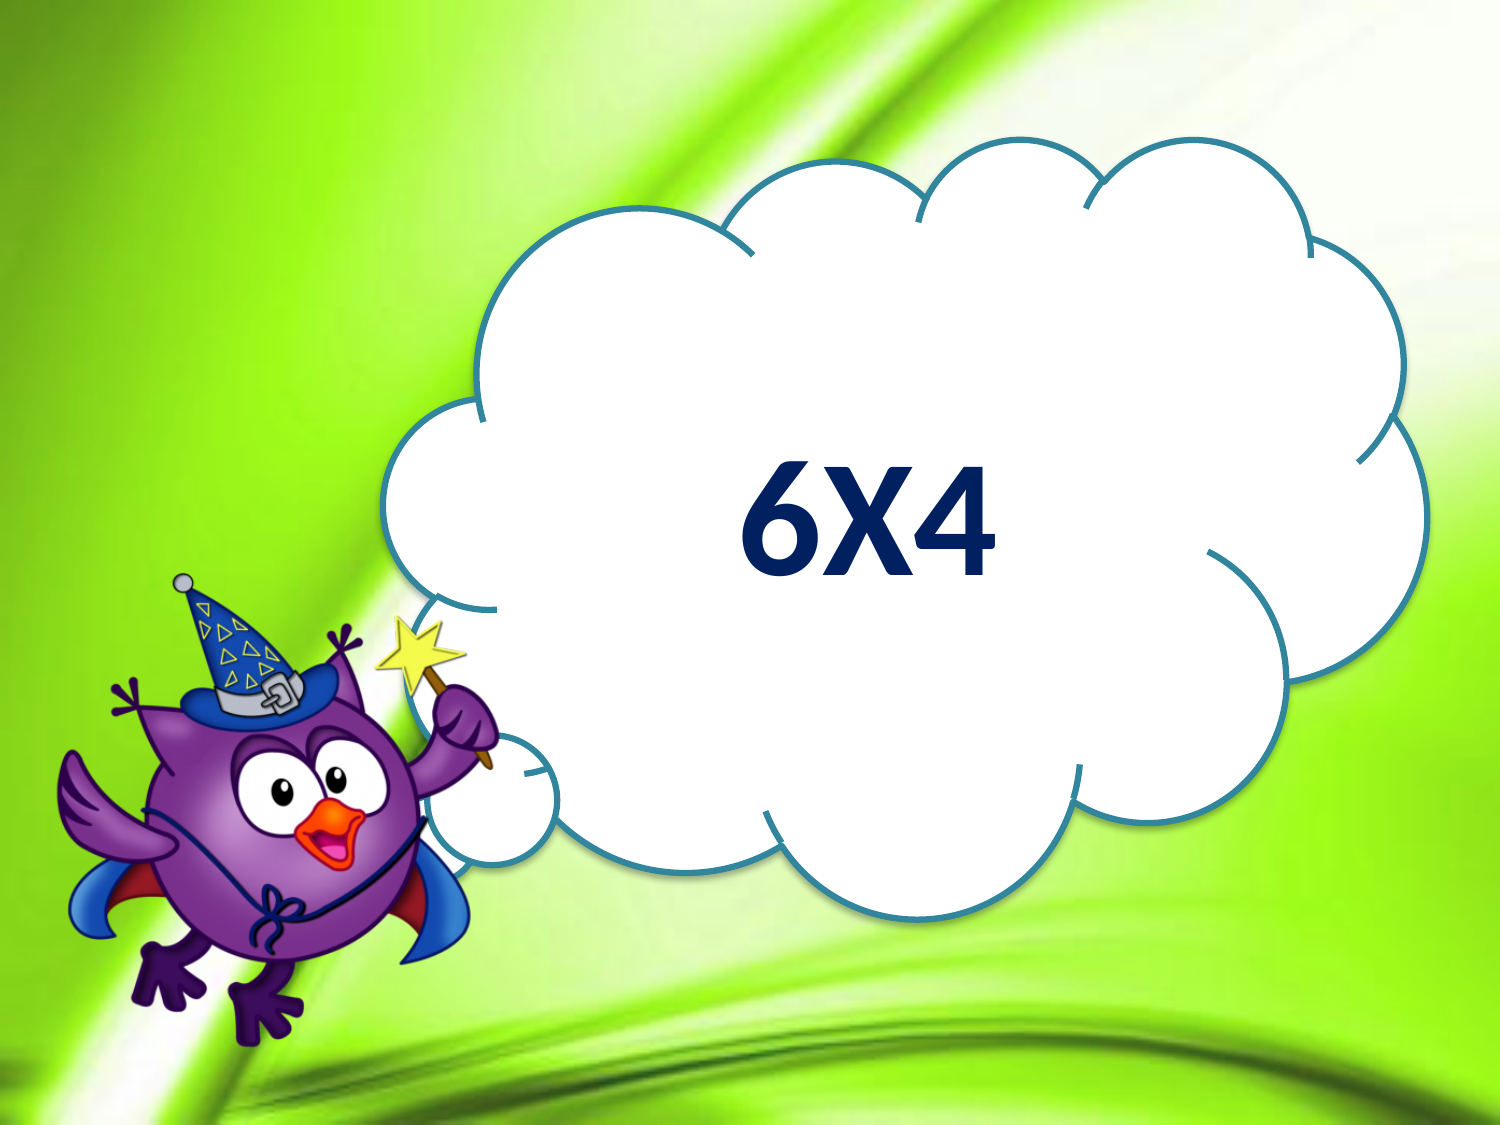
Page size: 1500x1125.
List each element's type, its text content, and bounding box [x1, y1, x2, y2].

text_box 6Х4 [380, 137, 1430, 922]
picture [34, 556, 516, 1067]
